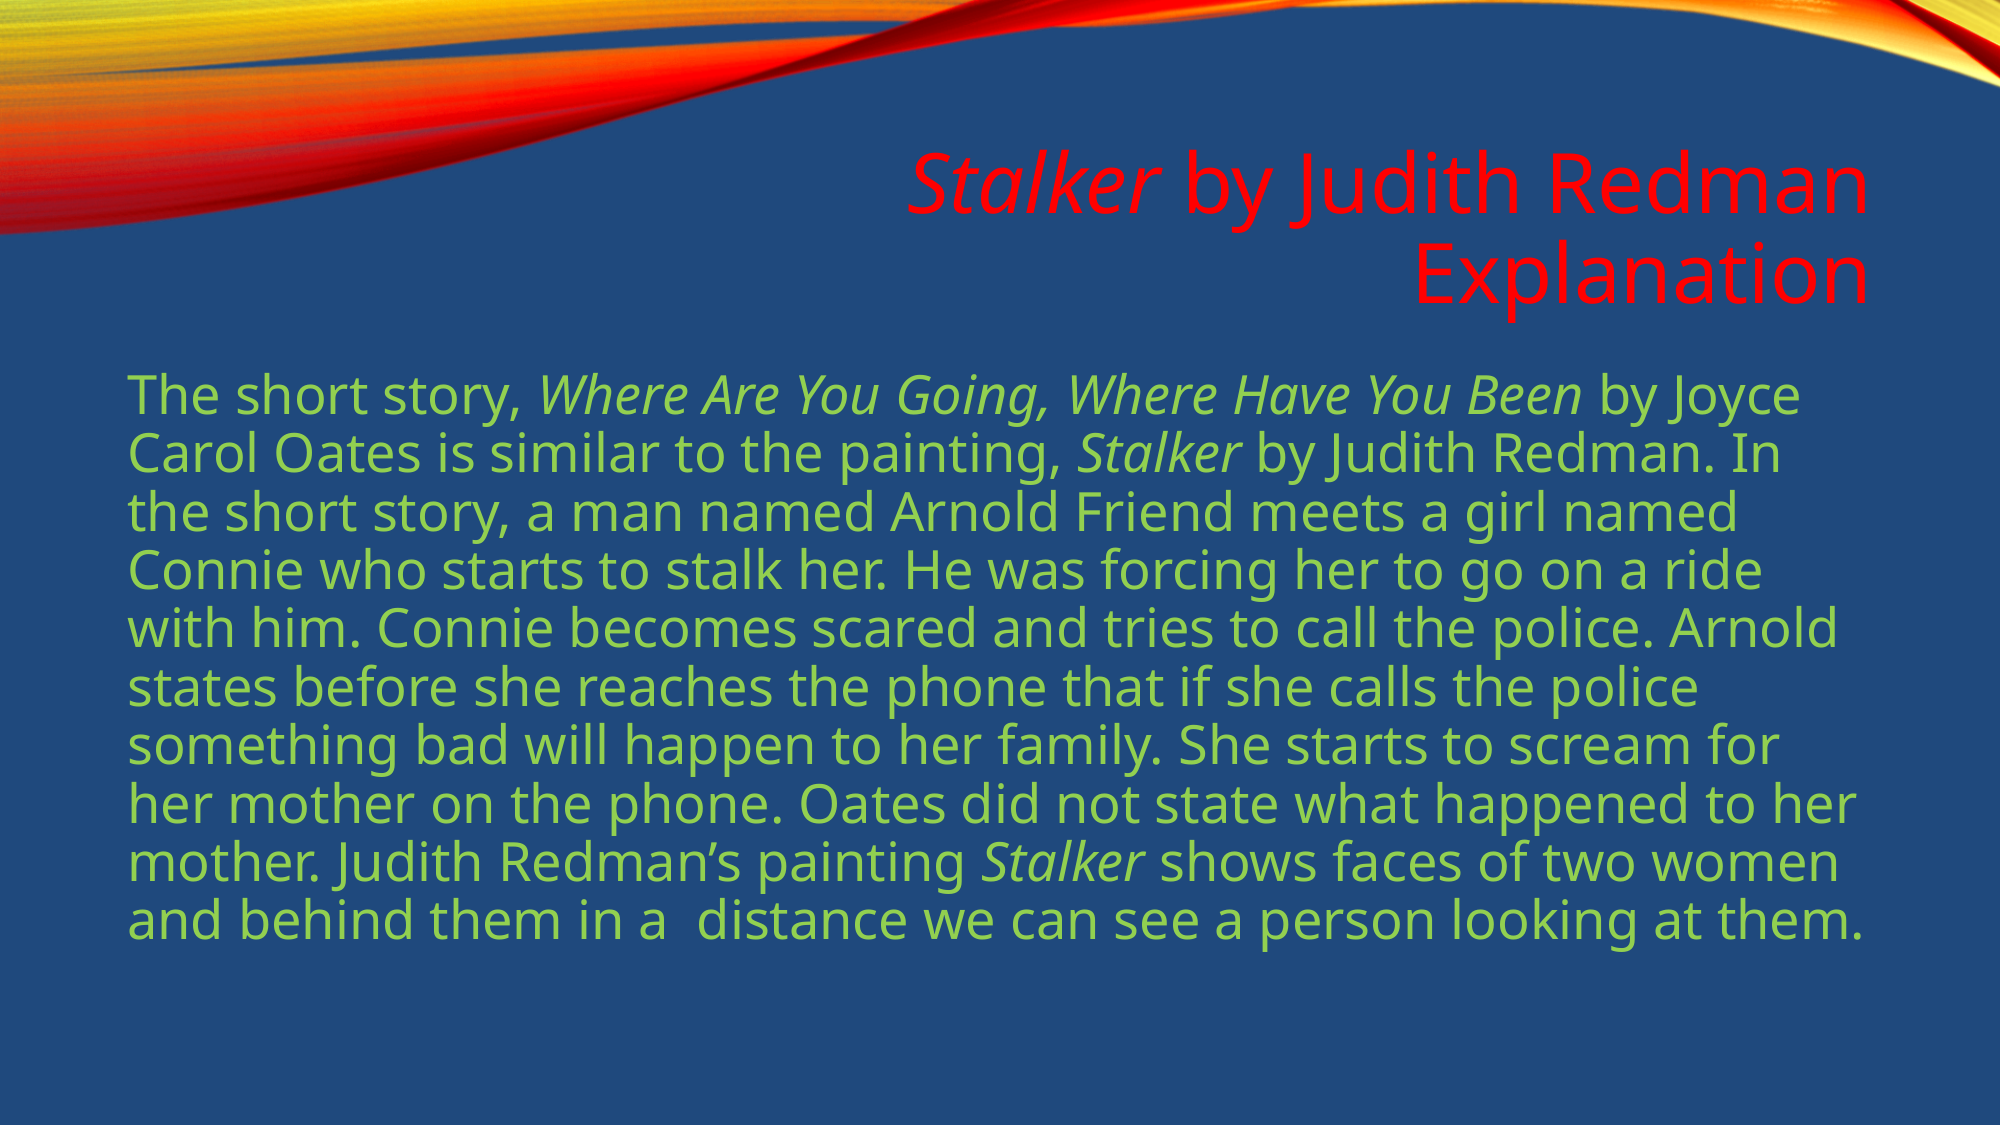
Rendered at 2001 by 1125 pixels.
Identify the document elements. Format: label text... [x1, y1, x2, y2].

list The short story, Where Are You Going, Where Have You Been by Joyce Carol Oates is similar to the painting, Stalker by Judith Redman. In the short story, a man named Arnold Friend meets a girl named Connie who starts to stalk her. He was forcing her to go on a ride with him. Connie becomes scared and tries to call the police. Arnold states before she reaches the phone that if she calls the police something bad will happen to her family. She starts to scream for her mother on the phone. Oates did not state what happened to her mother. Judith Redman’s painting Stalker shows faces of two women and behind them in a distance we can see a person looking at them. [112, 360, 1888, 1021]
title Stalker by Judith Redman Explanation [474, 125, 1888, 338]
picture [0, 0, 2000, 237]
